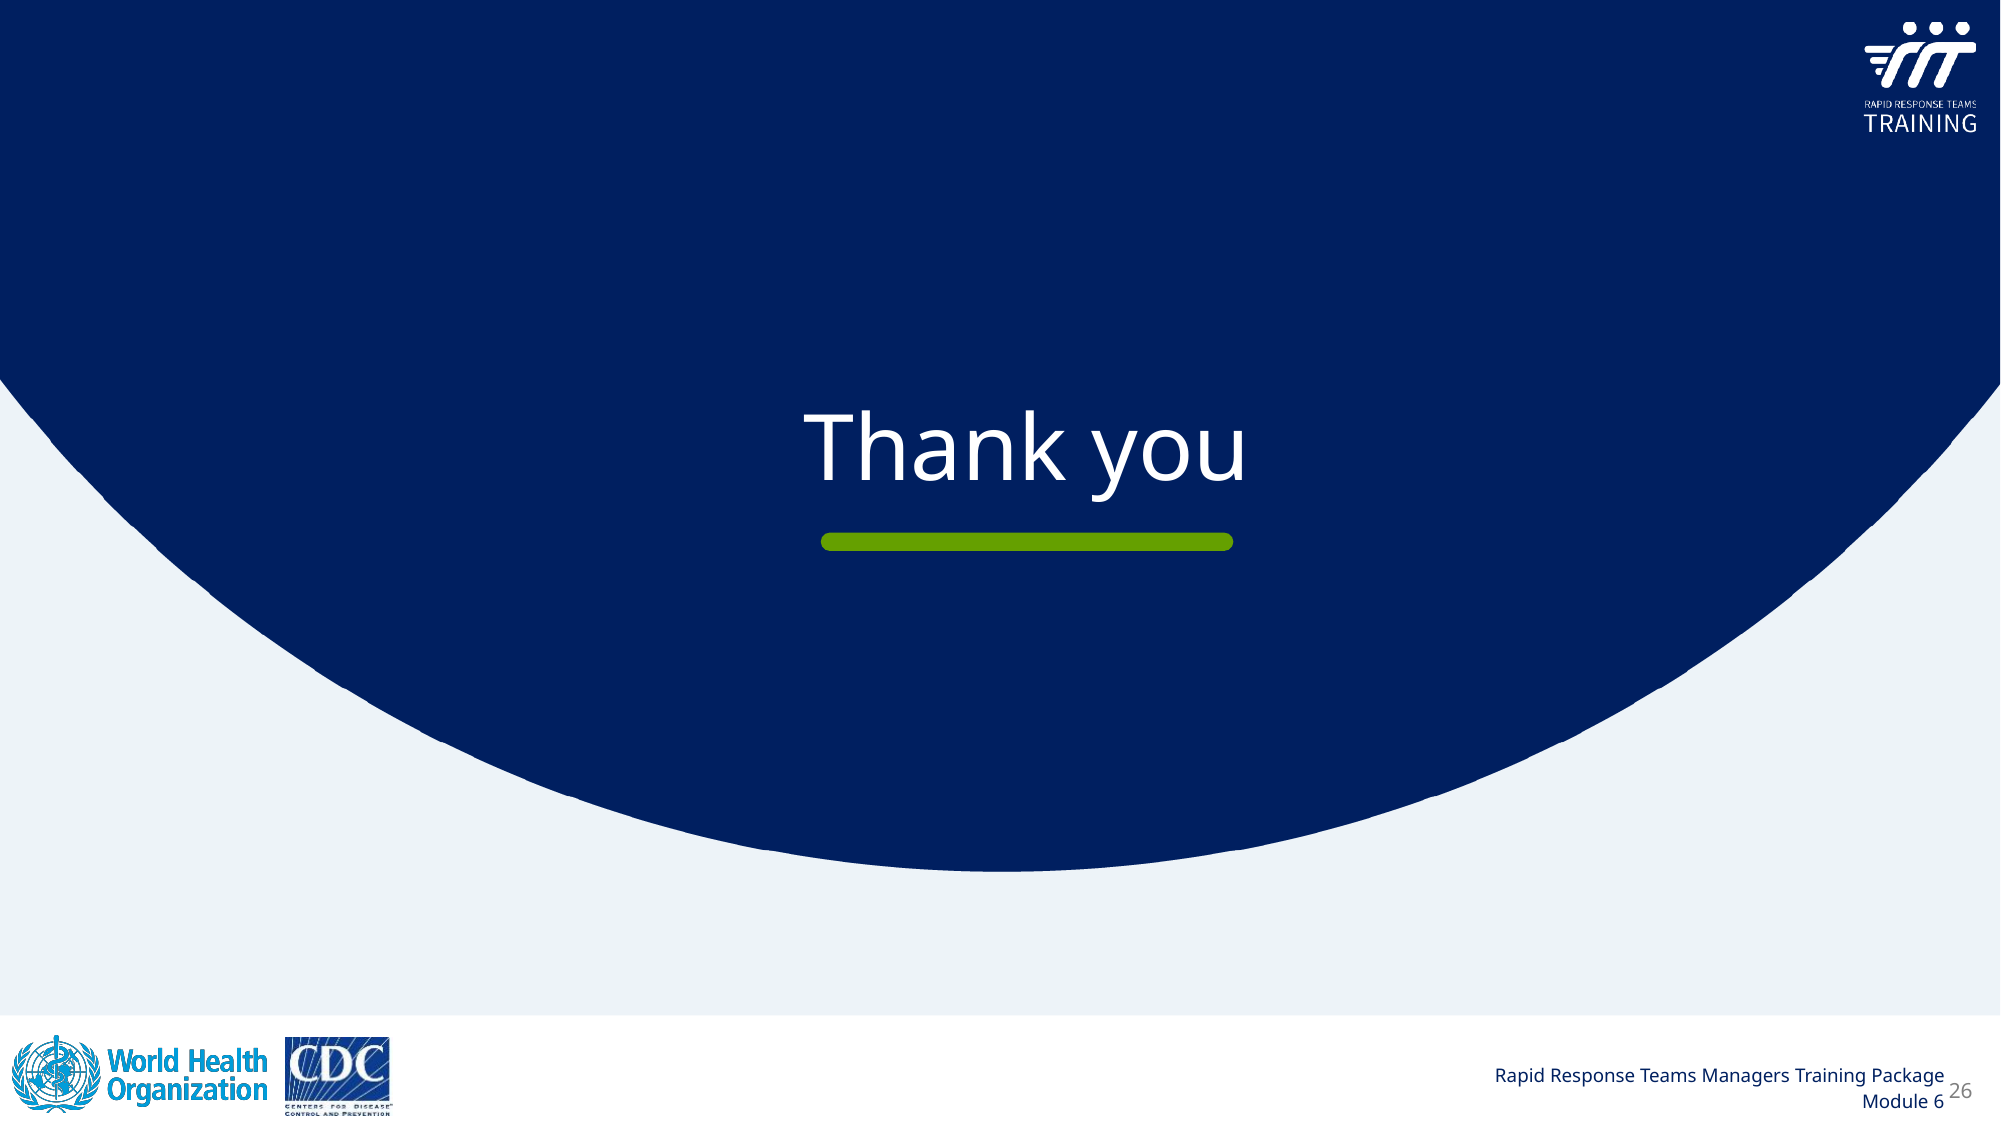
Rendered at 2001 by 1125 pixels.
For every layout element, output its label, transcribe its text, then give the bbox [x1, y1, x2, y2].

picture [59, 1035, 267, 1113]
picture [24, 1054, 36, 1087]
picture [46, 1056, 54, 1062]
picture [40, 1062, 47, 1070]
picture [12, 1083, 48, 1113]
picture [71, 1053, 90, 1091]
picture [36, 1088, 78, 1105]
picture [12, 1035, 54, 1068]
picture [34, 1054, 43, 1078]
picture [285, 1037, 393, 1116]
picture [30, 1083, 37, 1091]
picture [50, 1108, 62, 1113]
slide_number 26 [1926, 1070, 1996, 1123]
picture [22, 1062, 26, 1077]
picture [0, 0, 2001, 904]
